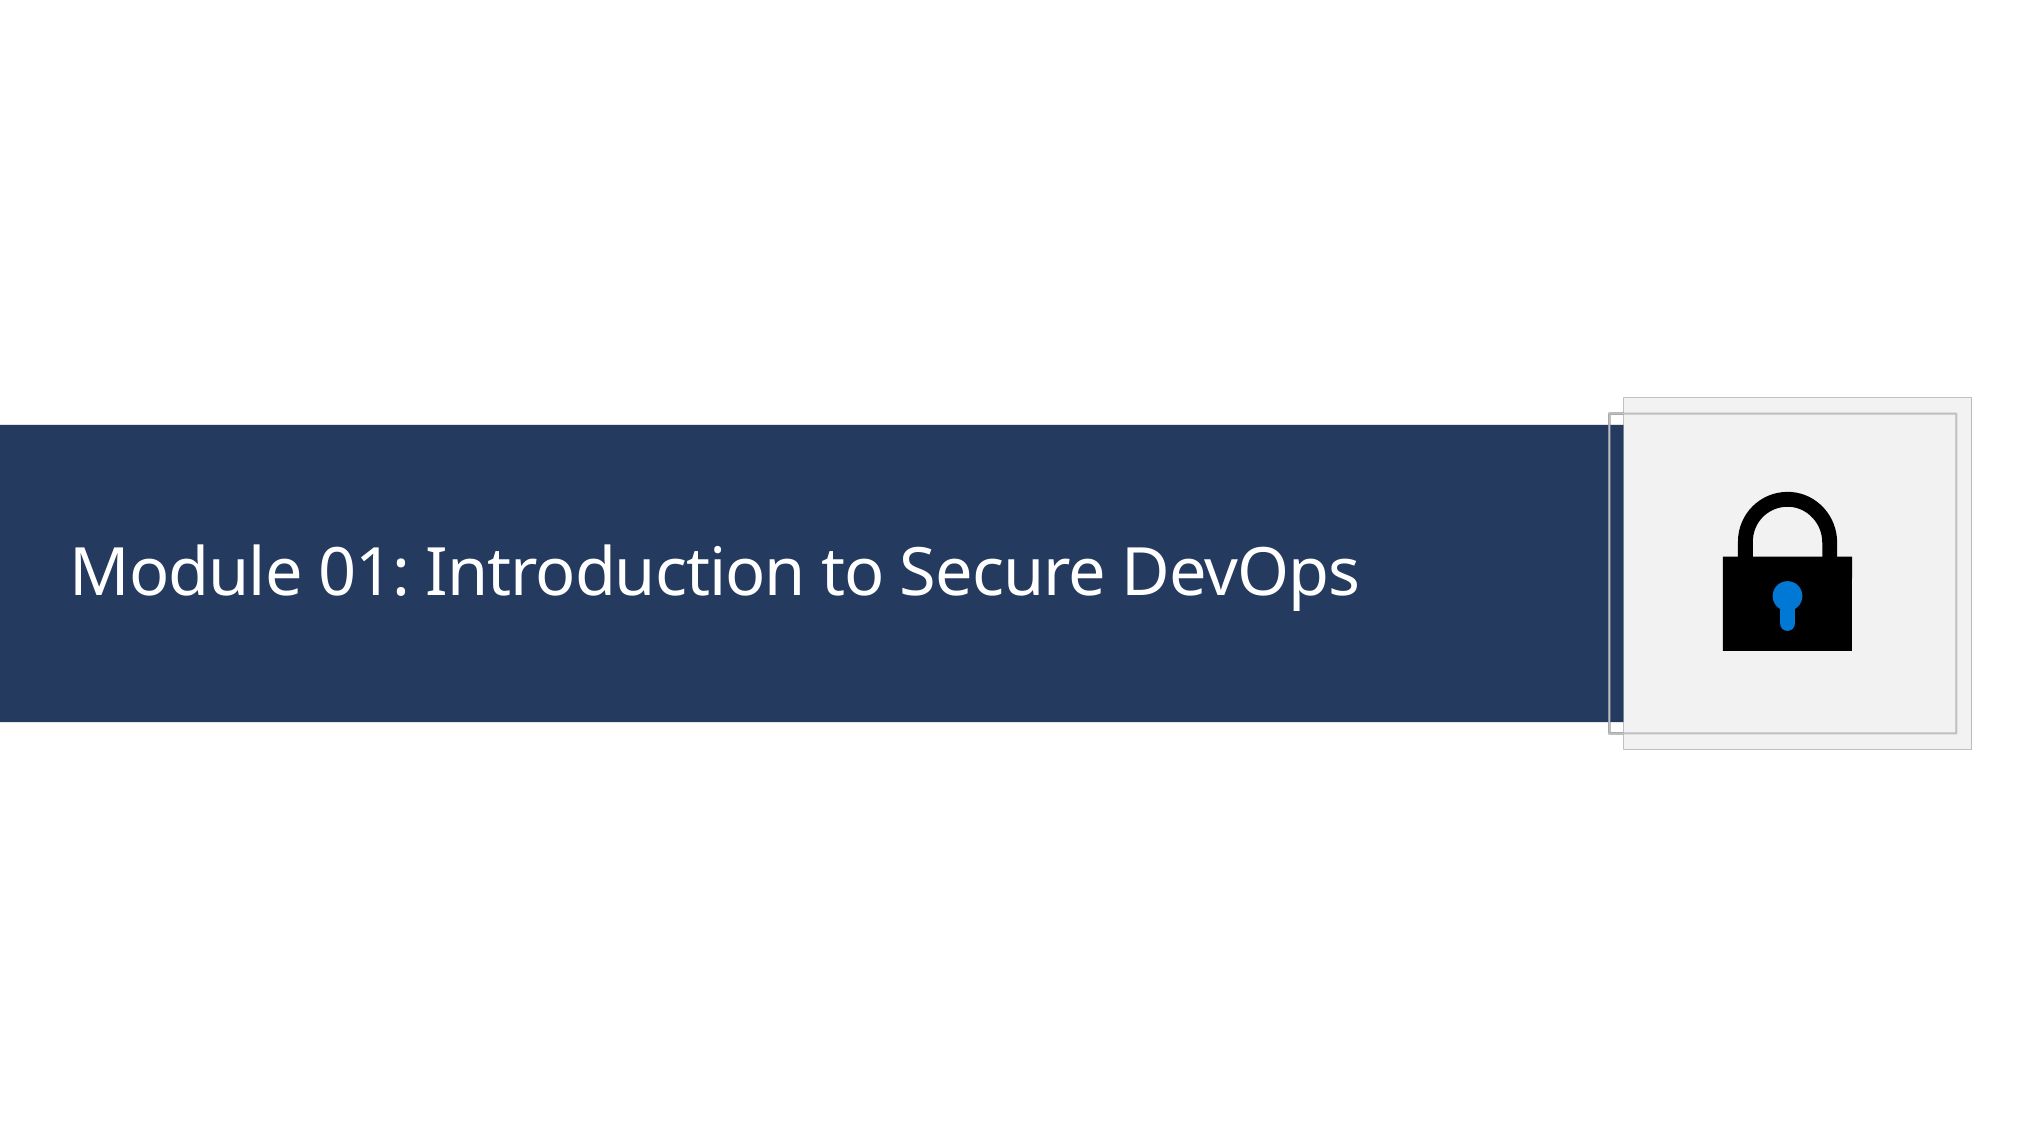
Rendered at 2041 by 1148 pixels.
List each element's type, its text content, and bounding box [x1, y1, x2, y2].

title Module 01: Introduction to Secure DevOps [70, 537, 1586, 610]
picture [0, 0, 2041, 1148]
